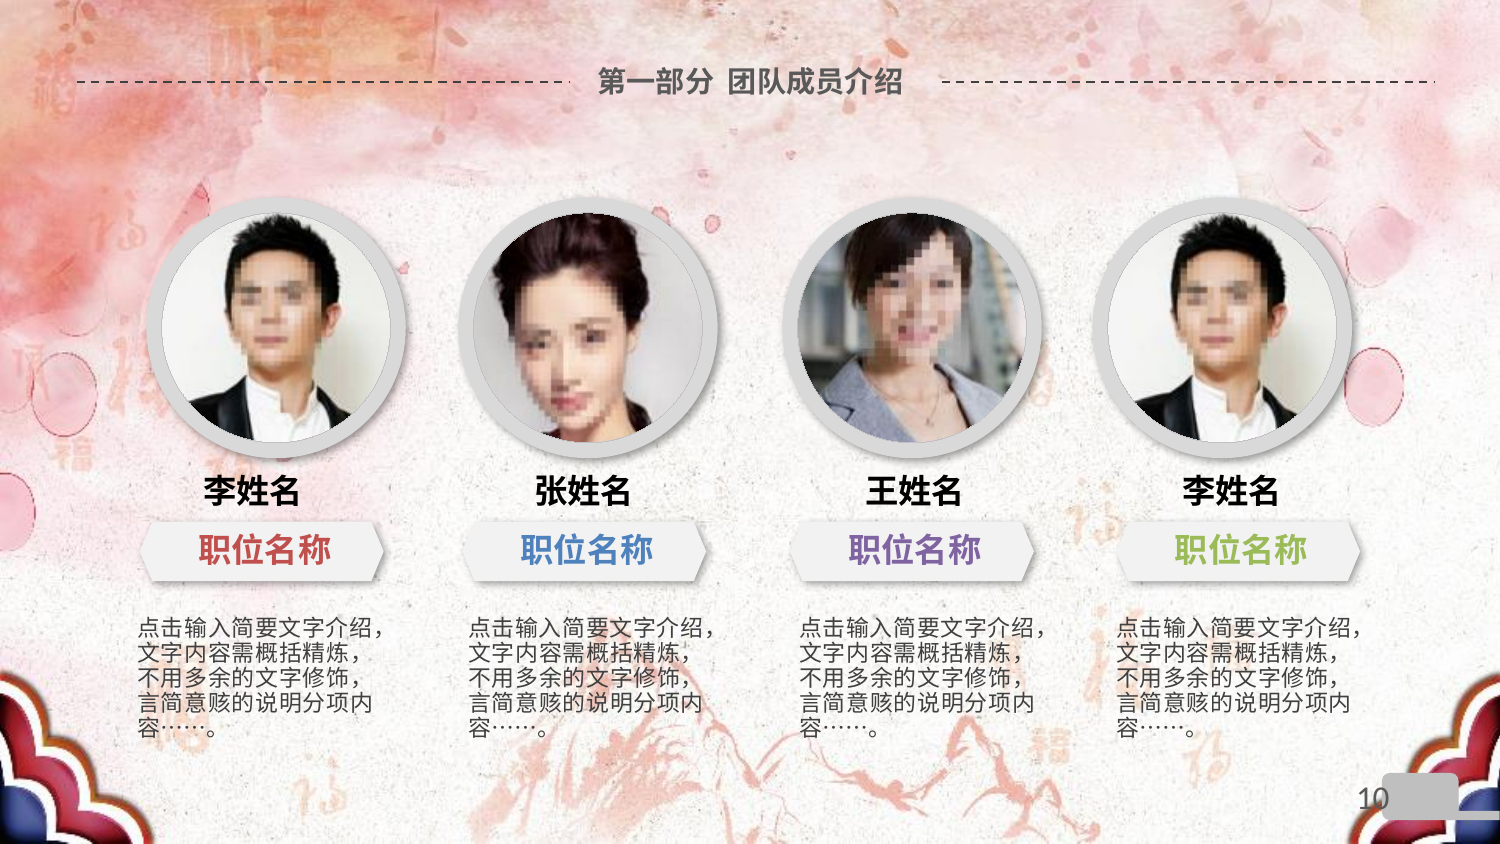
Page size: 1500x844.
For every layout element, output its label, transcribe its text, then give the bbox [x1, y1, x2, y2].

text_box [139, 521, 384, 582]
picture [1376, 790, 1381, 807]
text_box [797, 212, 1027, 443]
text_box 点击输入简要文字介绍，文字内容需概括精炼，不用多余的文字修饰，言简意赅的说明分项内容……。 [1116, 616, 1353, 742]
text_box [161, 212, 391, 443]
text_box [473, 212, 703, 443]
text_box [1092, 197, 1353, 459]
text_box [1115, 521, 1361, 582]
text_box 李姓名 [1147, 470, 1317, 518]
text_box 点击输入简要文字介绍，文字内容需概括精炼，不用多余的文字修饰，言简意赅的说明分项内容……。 [137, 616, 374, 742]
picture [0, 0, 1500, 844]
text_box [782, 197, 1042, 459]
text_box [458, 197, 718, 459]
text_box 张姓名 [500, 470, 669, 518]
text_box 王姓名 [830, 470, 1000, 518]
text_box 点击输入简要文字介绍，文字内容需概括精炼，不用多余的文字修饰，言简意赅的说明分项内容……。 [468, 616, 705, 742]
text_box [461, 521, 707, 582]
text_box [789, 521, 1035, 582]
text_box 李姓名 [169, 470, 338, 518]
title 第一部分 团队成员介绍 [18, 52, 1483, 110]
text_box [146, 197, 406, 459]
text_box 点击输入简要文字介绍，文字内容需概括精炼，不用多余的文字修饰，言简意赅的说明分项内容……。 [799, 616, 1036, 742]
text_box [1107, 212, 1337, 443]
